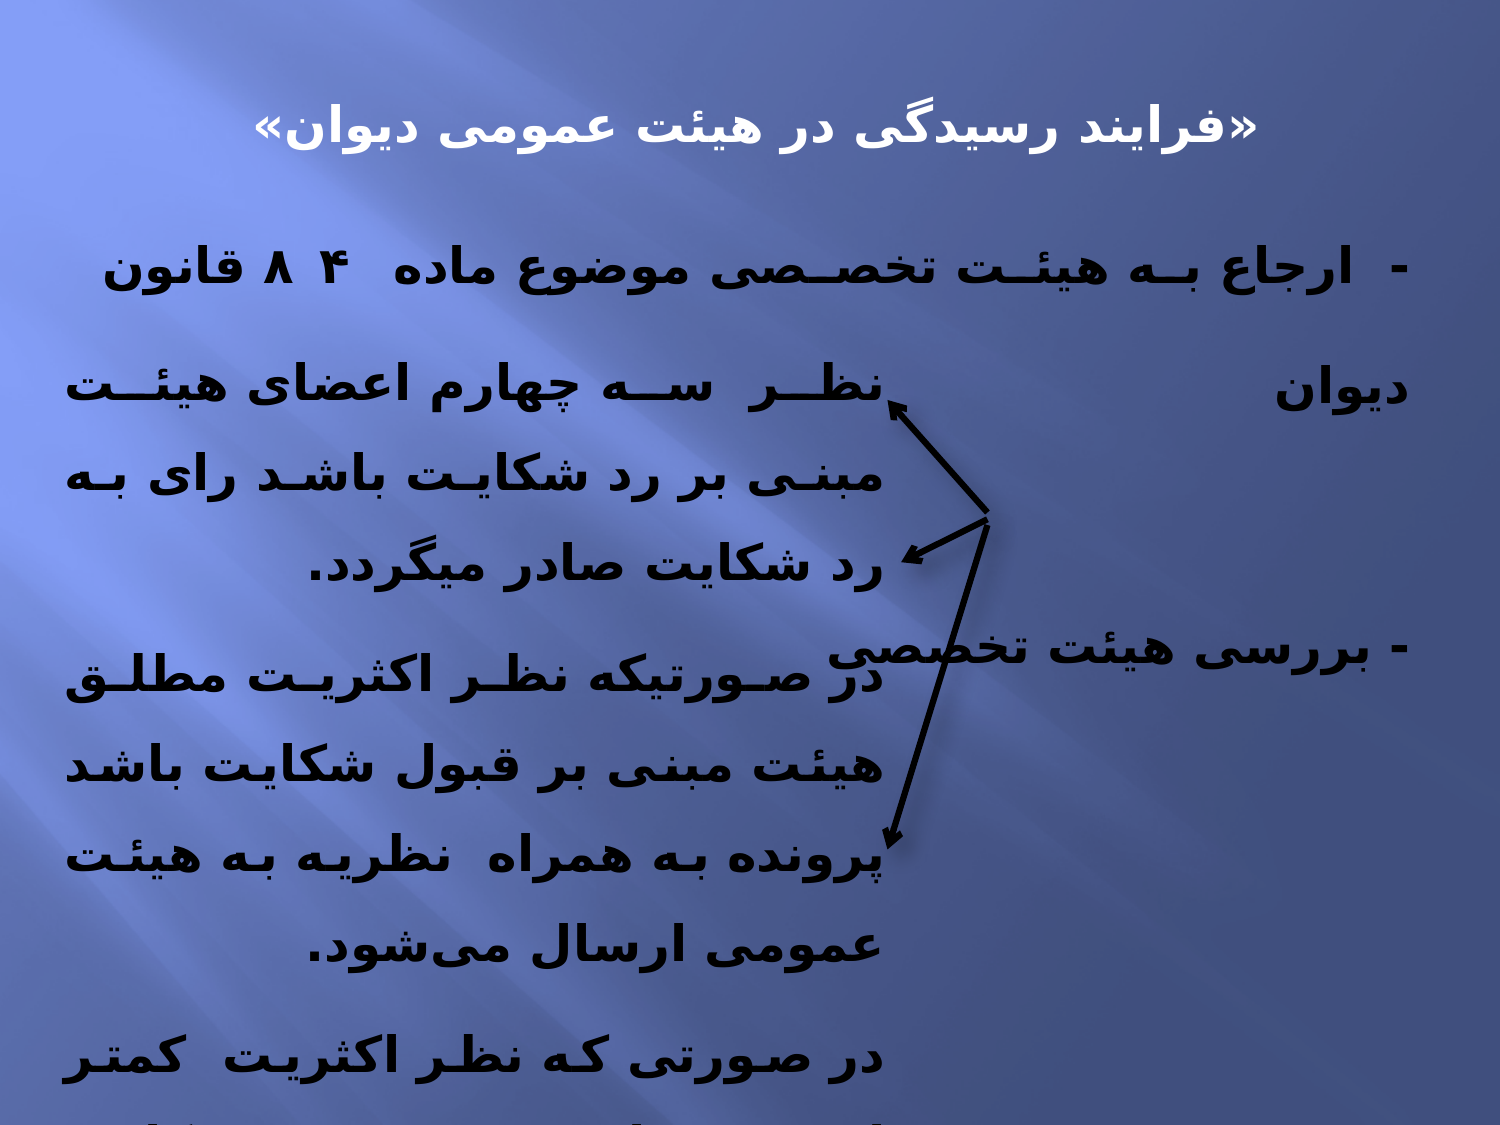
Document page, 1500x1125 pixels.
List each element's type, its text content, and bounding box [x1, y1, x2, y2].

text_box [887, 524, 988, 850]
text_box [900, 519, 988, 524]
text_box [887, 399, 988, 513]
text_box «فرایند رسیدگی در هیئت عمومی دیوان» - ارجاع به هیئت تخصصی موضوع ماده ۸۴ قانون دیوان - بررسی هیئت تخصصی [87, 24, 1425, 682]
text_box نظر سه چهارم اعضای هیئت مبنی بر رد شکایت باشد رای به رد شکایت صادر میگردد. در صورتیکه نظر اکثریت مطلق هیئت مبنی بر قبول شکایت باشد پرونده به همراه نظریه به هیئت عمومی ارسال می‌شود. در صورتی که نظر اکثریت کمتر از سه چهارم مبنی بر رد شکایت باشد پرونده به همراه نظریه به هیئت عمومی ارسال می‌شود. [50, 313, 900, 1125]
